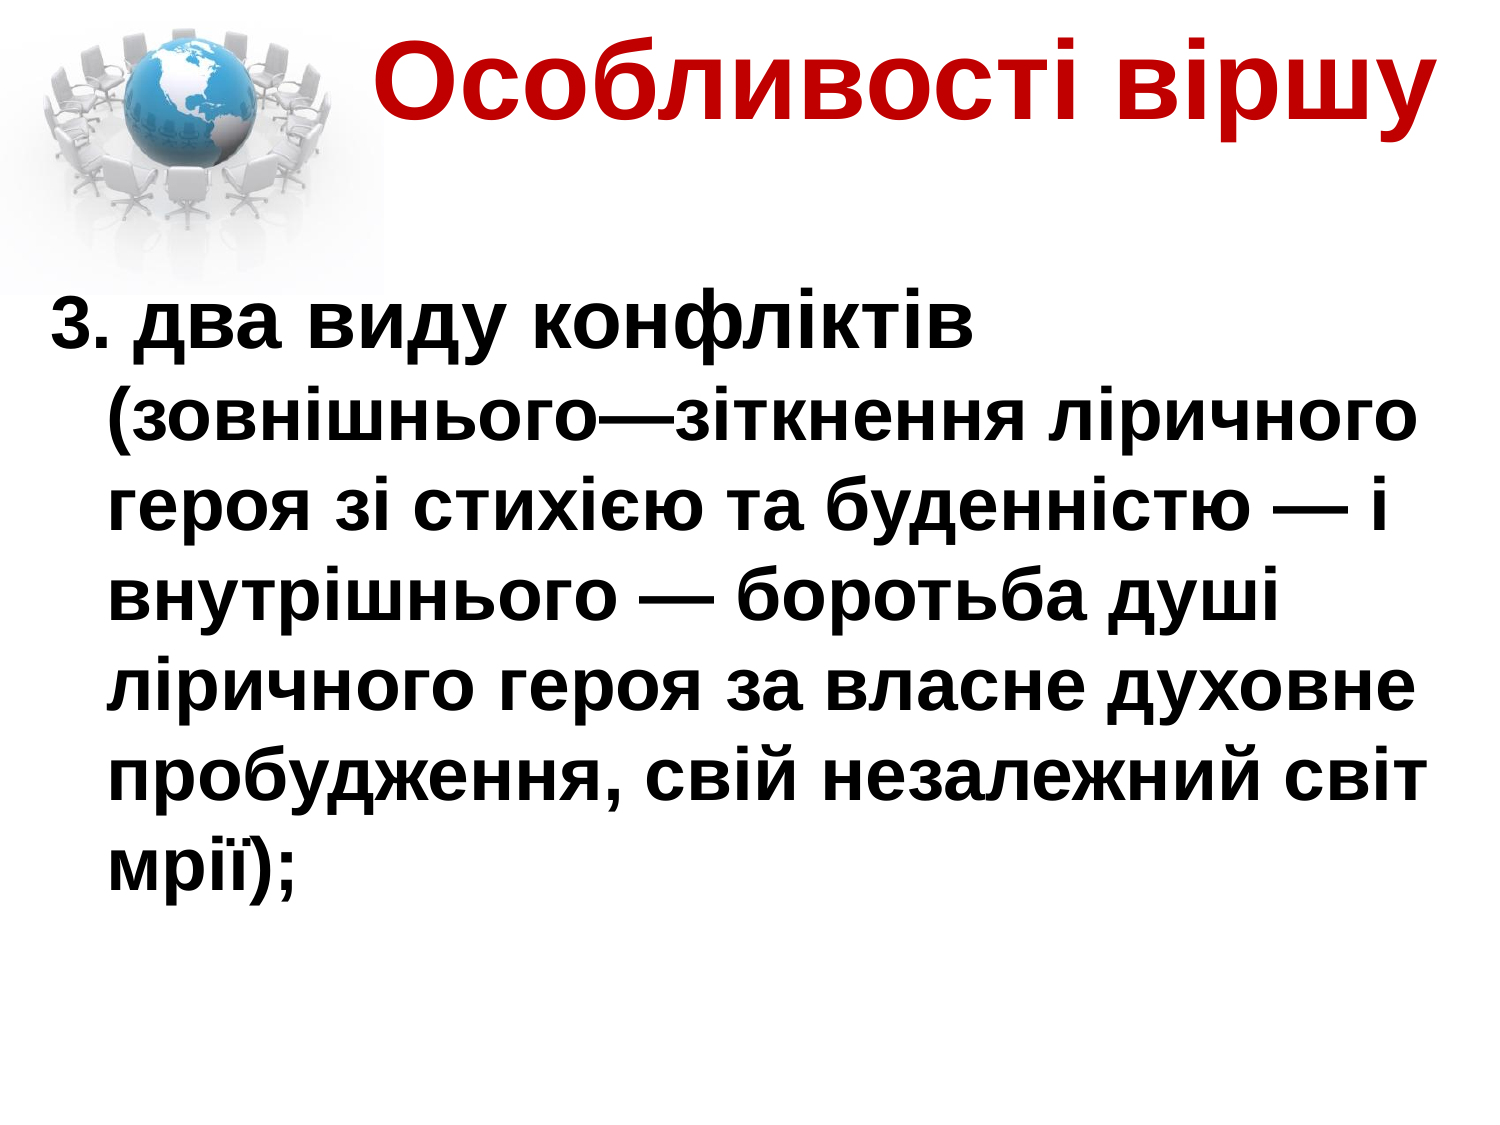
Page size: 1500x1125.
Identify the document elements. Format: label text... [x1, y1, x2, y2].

text_box 3. два виду конфліктів (зовнішнього—зіткнення ліричного героя зі стихією та буденністю — і внутрішнього — боротьба душі ліричного героя за власне духовне пробудження, свій незалежний світ мрії); [35, 257, 1465, 913]
picture [0, 0, 384, 295]
text_box Особливості віршу [356, 0, 1454, 150]
